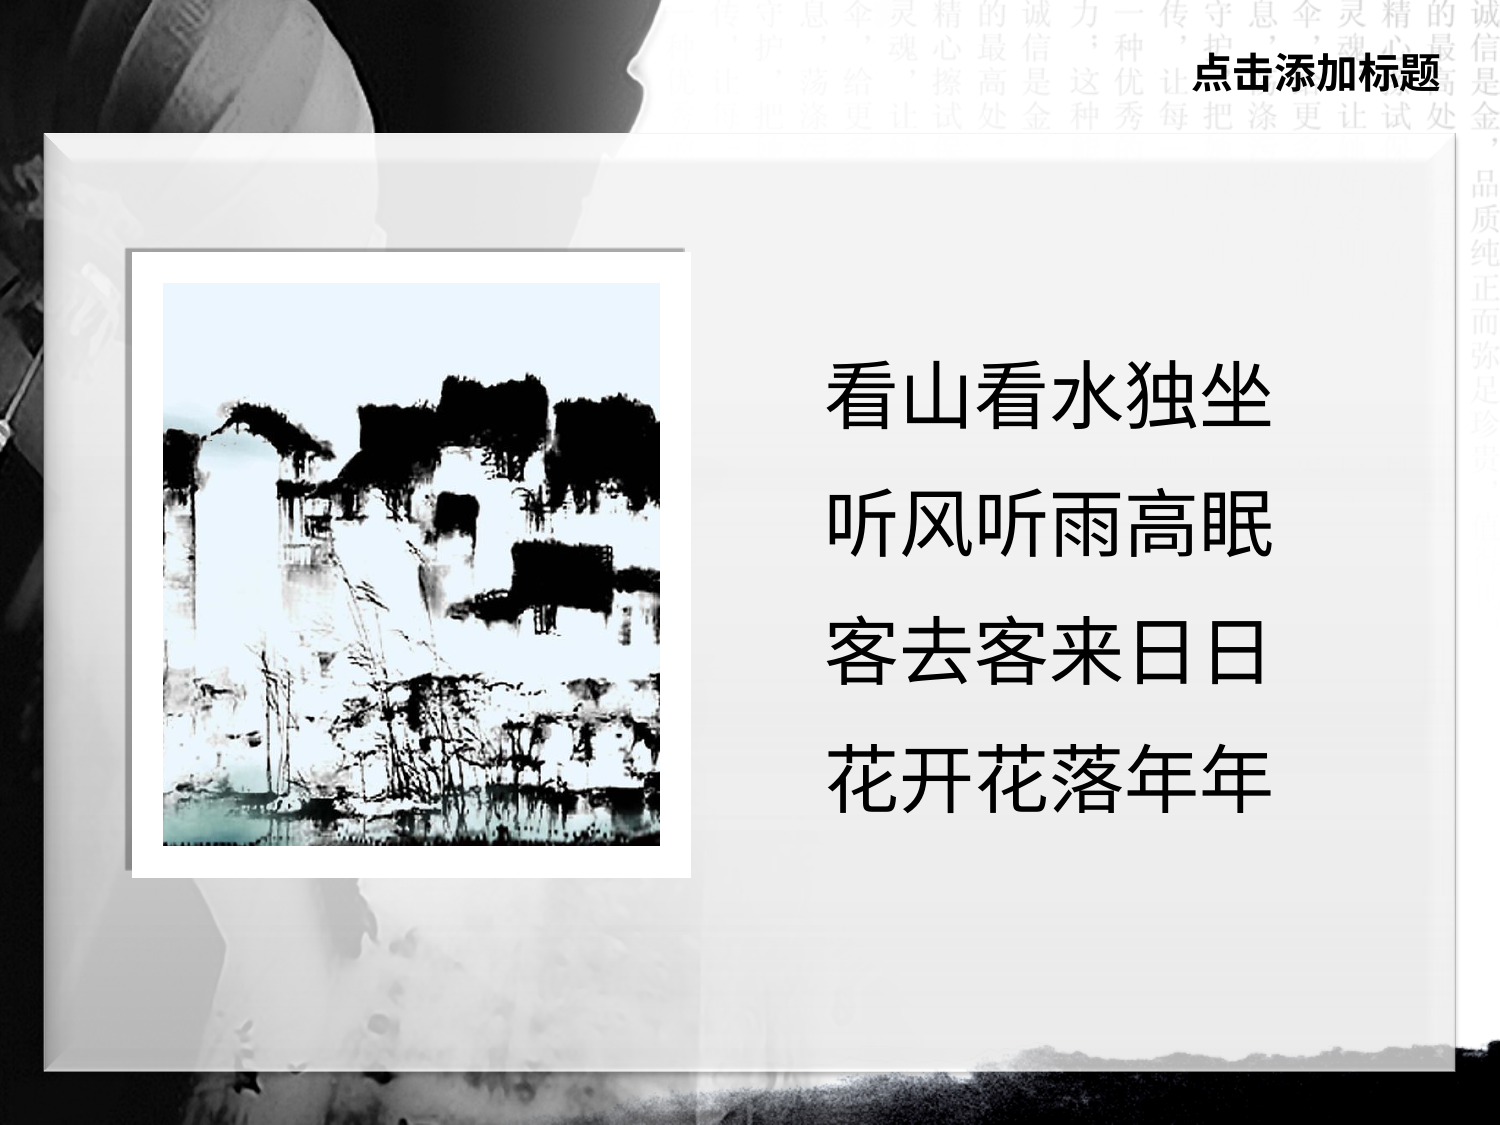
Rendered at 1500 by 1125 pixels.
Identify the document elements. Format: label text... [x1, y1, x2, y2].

text_box 看山看水独坐 [809, 341, 1290, 447]
picture [0, 0, 1500, 1125]
text_box 点击添加标题 [1175, 39, 1457, 105]
text_box 客去客来日日 [809, 597, 1290, 703]
text_box 听风听雨高眠 [809, 469, 1290, 575]
text_box 花开花落年年 [809, 724, 1290, 830]
